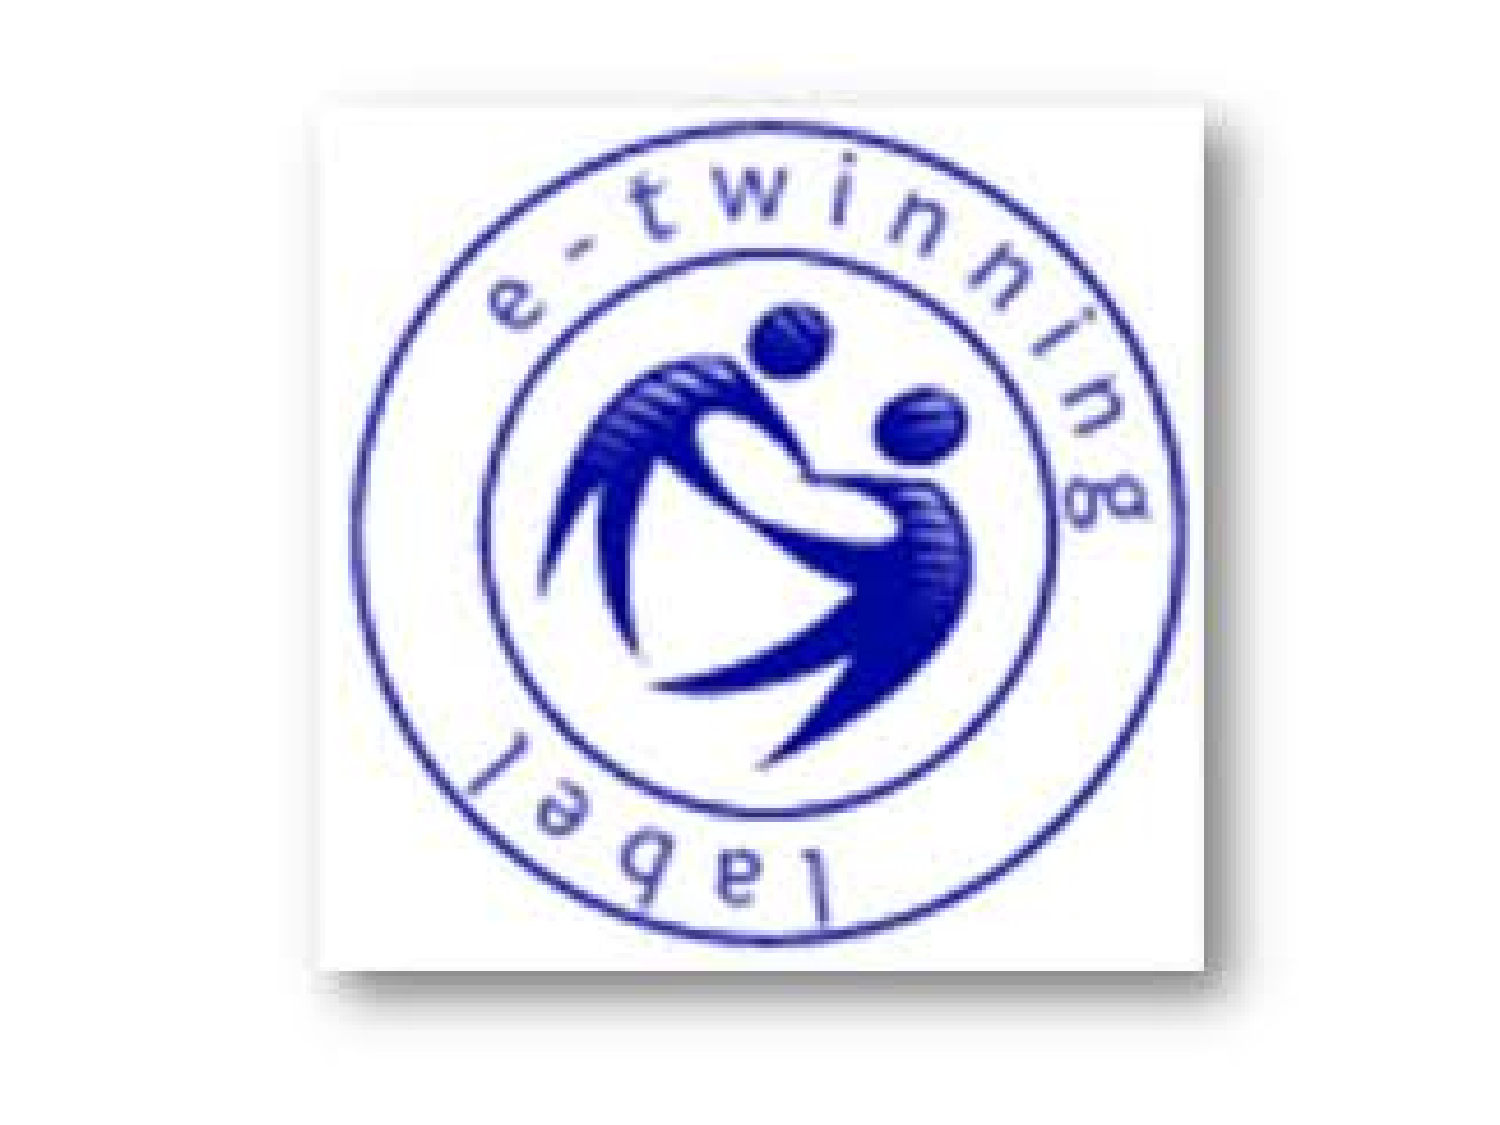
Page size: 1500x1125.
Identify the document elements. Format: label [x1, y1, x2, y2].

picture [265, 54, 1306, 1071]
